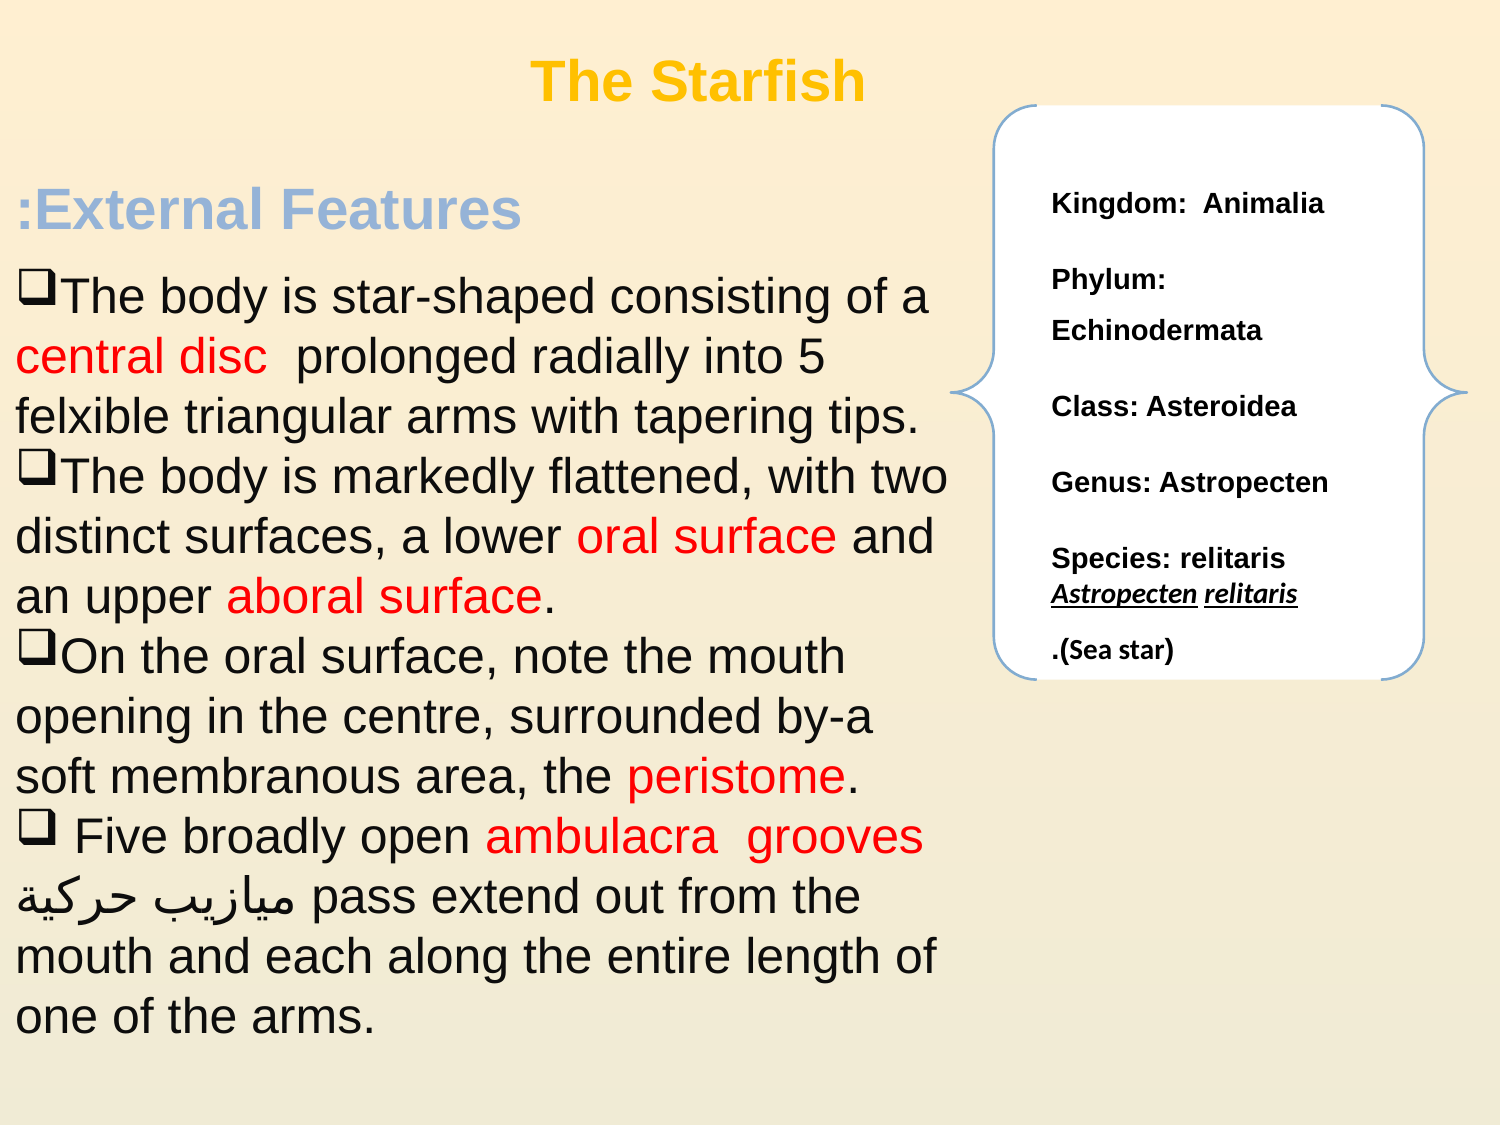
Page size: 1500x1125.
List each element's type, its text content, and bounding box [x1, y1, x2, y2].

text_box The Starfish [515, 35, 926, 121]
text_box Kingdom: Animalia Phylum: Echinodermata Class: Asteroidea Genus: Astropecten Species: relitaris Astropecten relitaris (Sea star). [973, 105, 1467, 680]
text_box External Features: The body is star-shaped consisting of a central disc prolonged radially into 5 felxible triangular arms with tapering tips. The body is markedly flattened, with two distinct surfaces, a lower oral surface and an upper aboral surface. On the oral surface, note the mouth opening in the centre, surrounded by-a soft membranous area, the peristome. Five broadly open ambulacra grooves ميازيب حركية pass extend out from the mouth and each along the entire length of one of the arms. [0, 163, 973, 1051]
